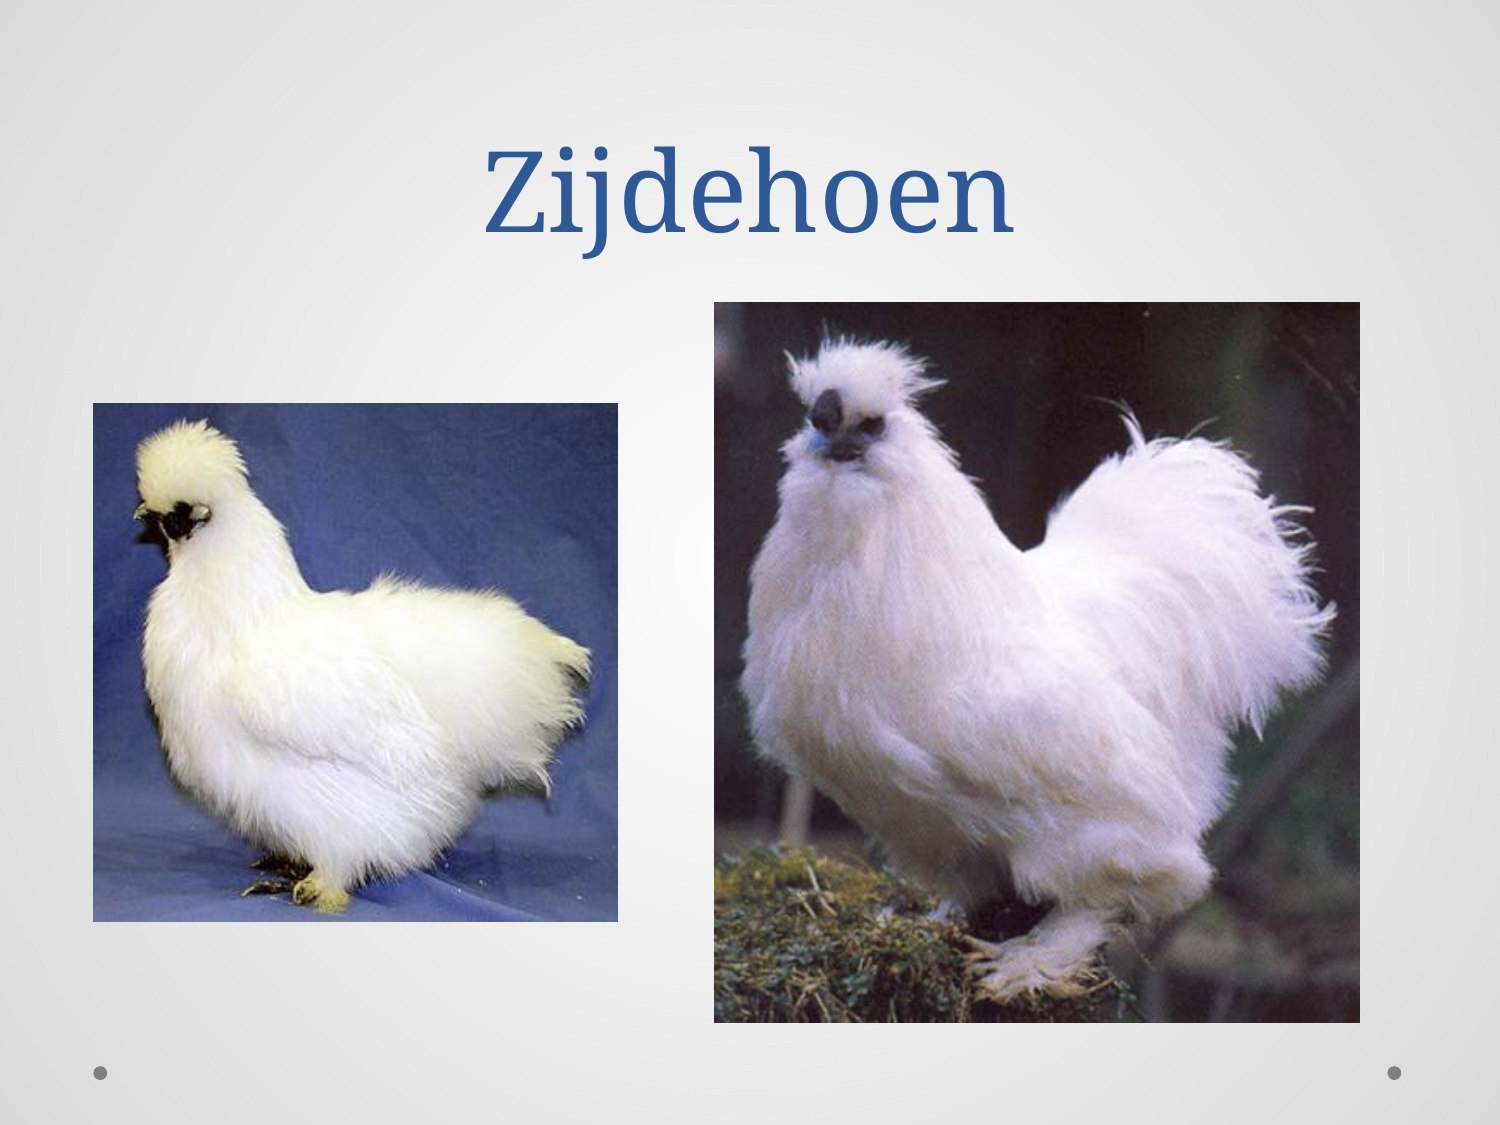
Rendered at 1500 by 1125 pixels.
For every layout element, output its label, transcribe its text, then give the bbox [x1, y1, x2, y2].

picture [93, 403, 619, 922]
picture [714, 302, 1361, 1024]
title Zijdehoen [75, 0, 1425, 263]
